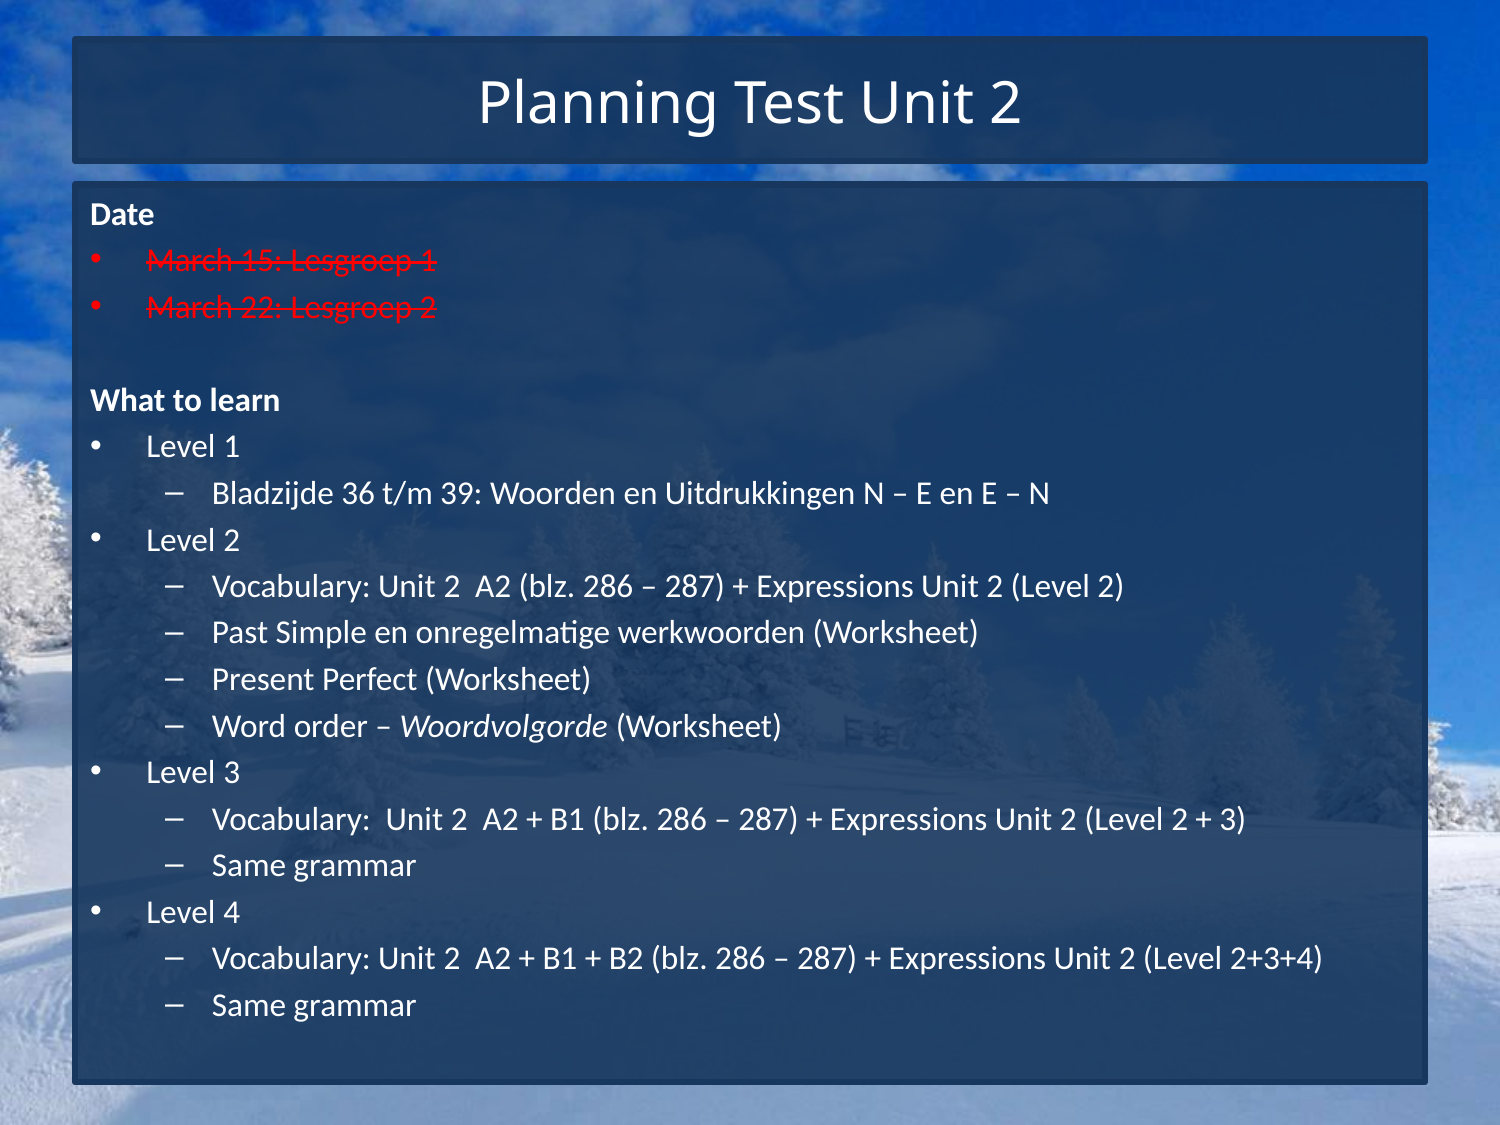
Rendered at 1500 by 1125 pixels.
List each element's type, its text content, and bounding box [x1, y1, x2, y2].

list Date March 15: Lesgroep 1 March 22: Lesgroep 2 What to learn Level 1 Bladzijde 36 t/m 39: Woorden en Uitdrukkingen N – E en E – N Level 2 Vocabulary: Unit 2 A2 (blz. 286 – 287) + Expressions Unit 2 (Level 2) Past Simple en onregelmatige werkwoorden (Worksheet) Present Perfect (Worksheet) Word order – Woordvolgorde (Worksheet) Level 3 Vocabulary: Unit 2 A2 + B1 (blz. 286 – 287) + Expressions Unit 2 (Level 2 + 3) Same grammar Level 4 Vocabulary: Unit 2 A2 + B1 + B2 (blz. 286 – 287) + Expressions Unit 2 (Level 2+3+4) Same grammar [72, 181, 1428, 1085]
picture [0, 0, 1500, 1125]
title Planning Test Unit 2 [72, 36, 1428, 164]
